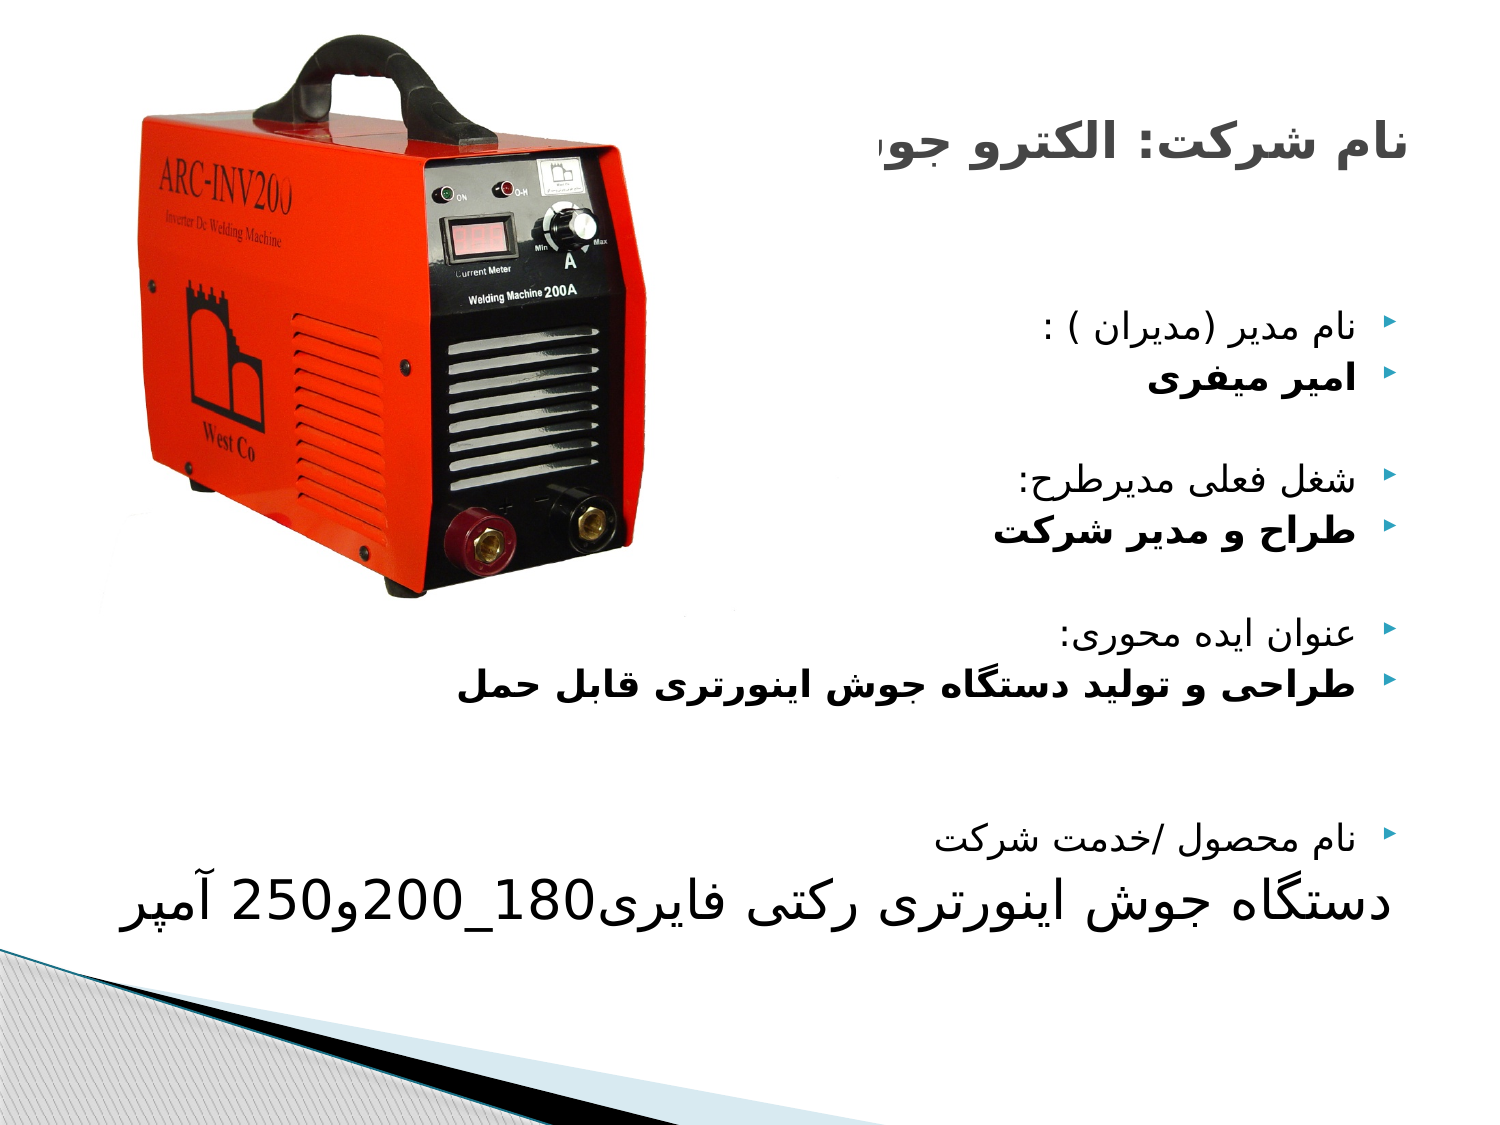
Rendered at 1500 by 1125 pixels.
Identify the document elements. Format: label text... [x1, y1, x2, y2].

list نام مدیر (مدیران ) : امیر میفری شغل فعلی مدیرطرح: طراح و مدیر شرکت عنوان ایده محوری: طراحی و تولید دستگاه جوش اینورتری قابل حمل نام محصول /خدمت شرکت دستگاه جوش اینورتری رکتی فایری180_200و250 آمپر [75, 243, 1425, 986]
picture [0, 0, 880, 633]
title نام شرکت: الکترو جوش باختر [885, 45, 1425, 233]
